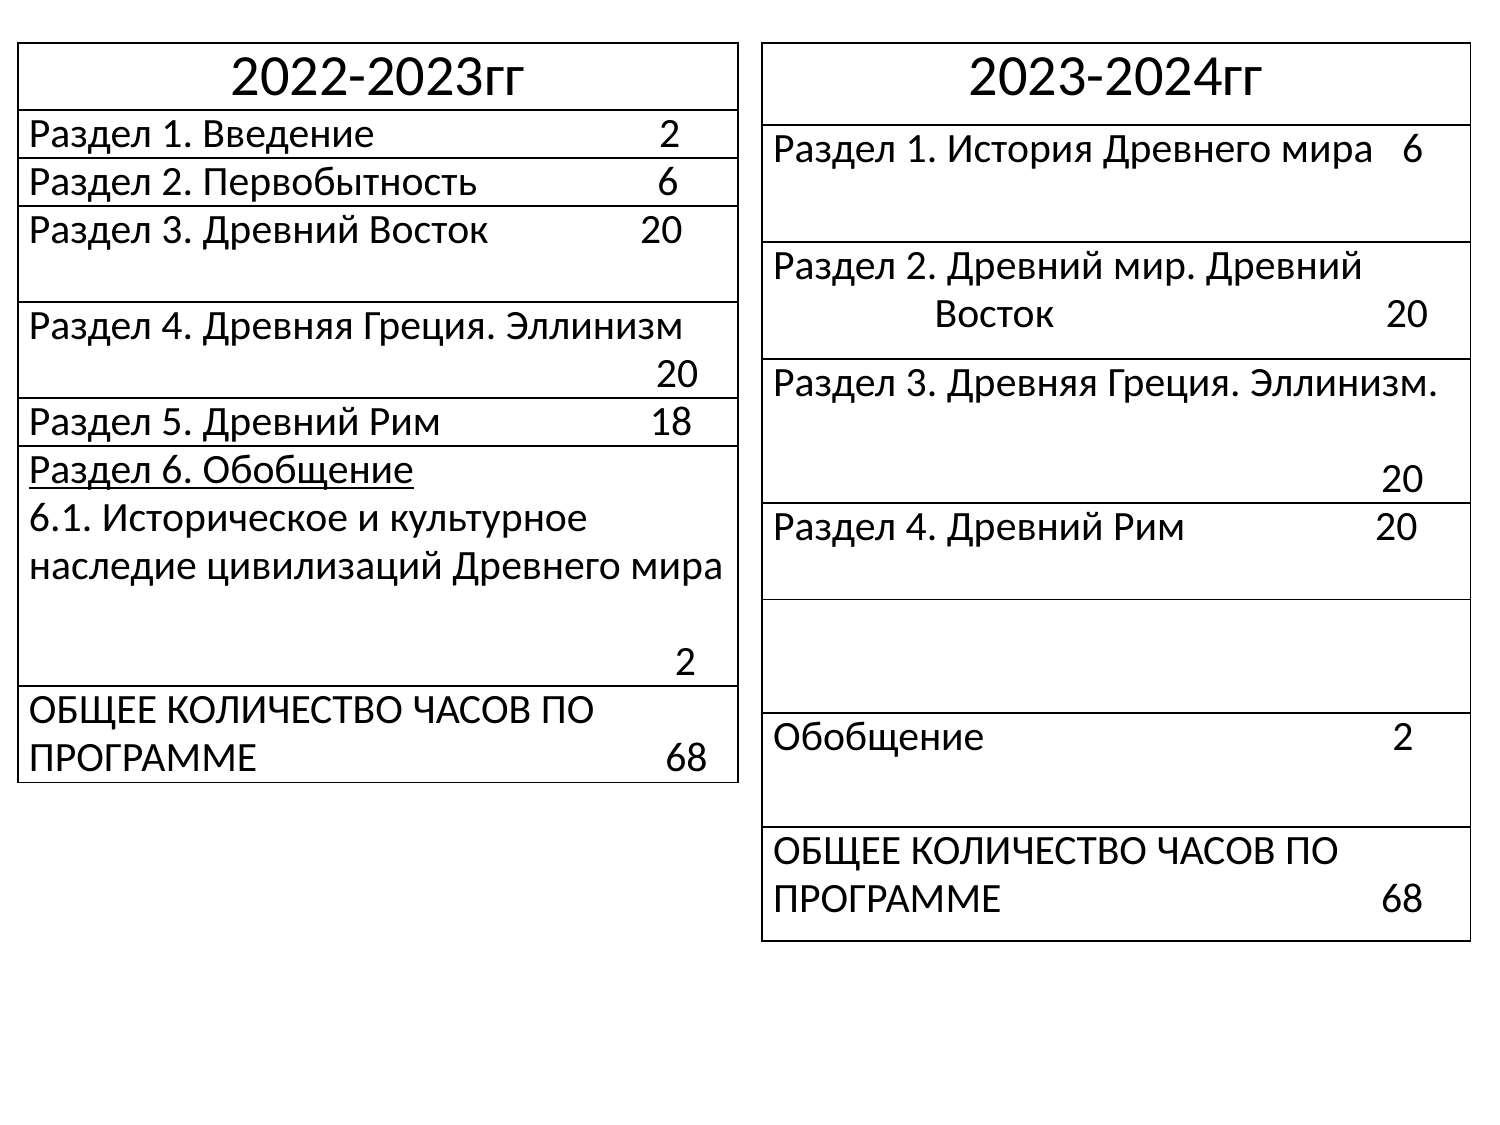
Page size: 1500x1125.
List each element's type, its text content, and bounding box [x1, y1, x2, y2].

table_header 2022-2023гг [19, 44, 737, 109]
table_cell Раздел 3. Древняя Греция. Эллинизм. 20 [763, 360, 1470, 502]
table_cell Раздел 6. Обобщение 6.1. Историческое и культурное наследие цивилизаций Древнего мира 2 [19, 447, 737, 685]
table_cell Обобщение 2 [763, 714, 1470, 826]
table_cell [763, 600, 1470, 712]
table_cell ОБЩЕЕ КОЛИЧЕСТВО ЧАСОВ ПО ПРОГРАММЕ 68 [763, 828, 1470, 940]
table_cell Раздел 2. Древний мир. Древний Восток 20 [763, 243, 1470, 358]
table_cell Раздел 5. Древний Рим 18 [19, 399, 737, 445]
table_cell Раздел 1. История Древнего мира 6 [763, 126, 1470, 241]
table_header 2023-2024гг [763, 44, 1470, 124]
table_cell ОБЩЕЕ КОЛИЧЕСТВО ЧАСОВ ПО ПРОГРАММЕ 68 [19, 687, 737, 782]
table_cell Раздел 3. Древний Восток 20 [19, 207, 737, 301]
table_cell Раздел 1. Введение 2 [19, 111, 737, 157]
table_cell Раздел 4. Древний Рим 20 [763, 504, 1470, 599]
table_cell Раздел 4. Древняя Греция. Эллинизм 20 [19, 303, 737, 397]
table_cell Раздел 2. Первобытность 6 [19, 159, 737, 205]
